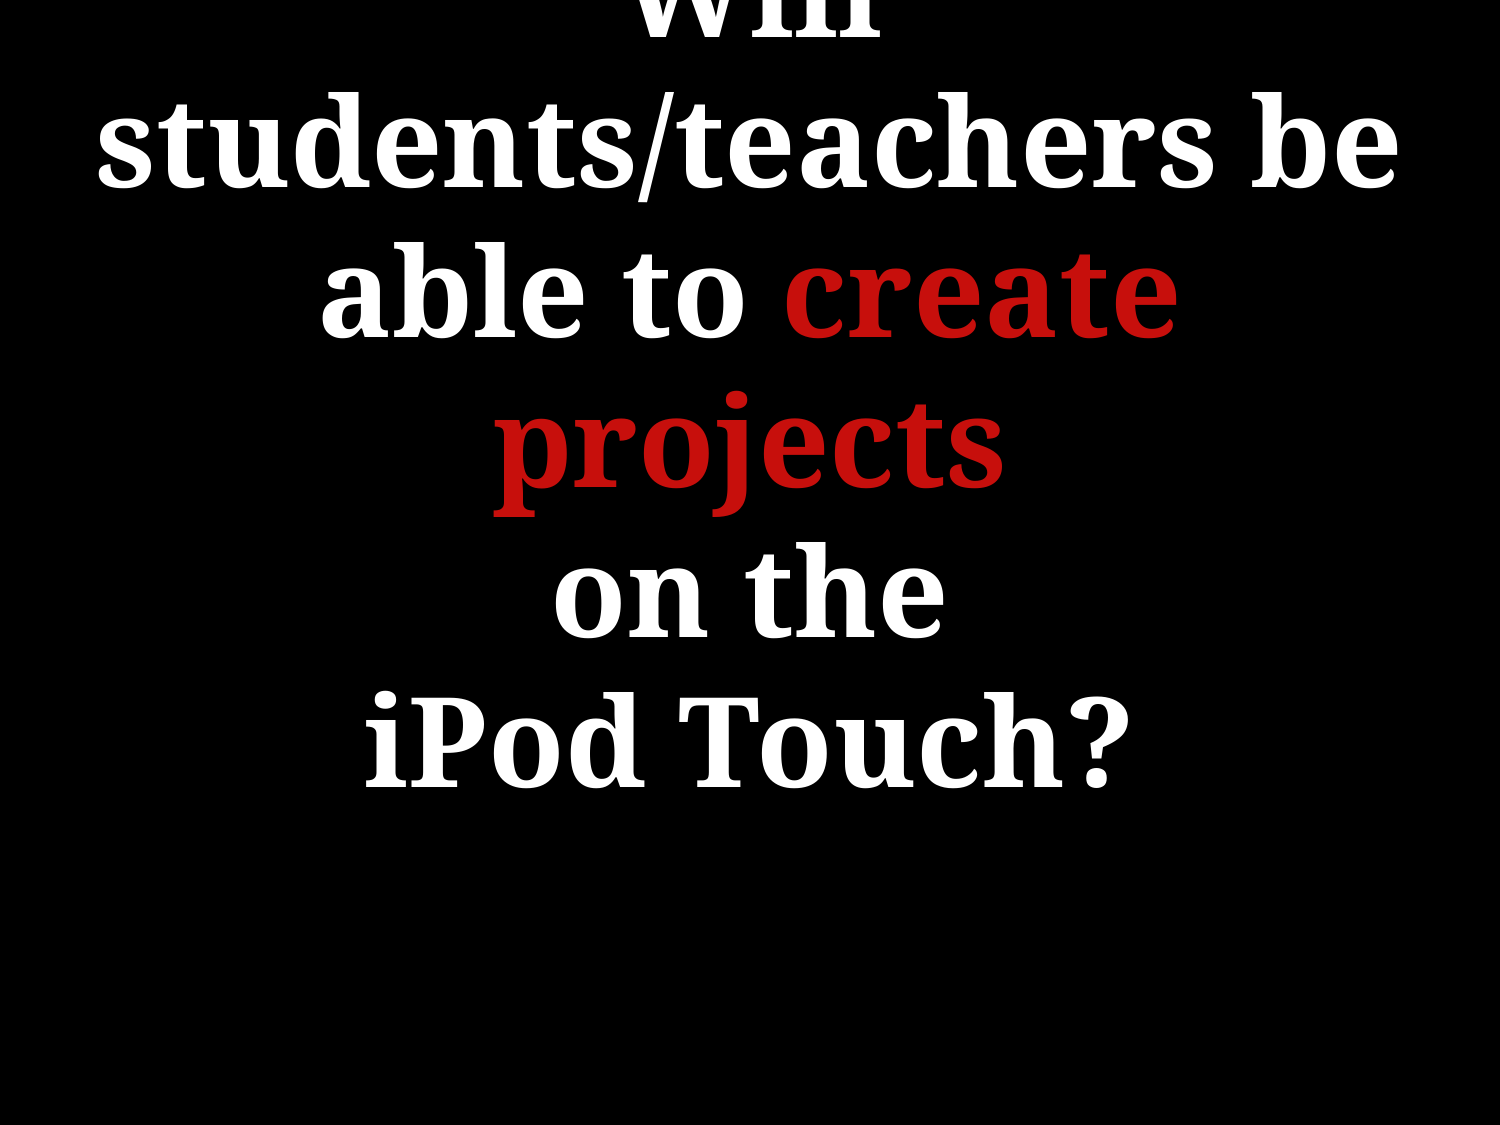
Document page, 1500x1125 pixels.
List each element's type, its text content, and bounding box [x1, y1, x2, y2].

title Will students/teachers be able to create projects on the iPod Touch? [75, 469, 1425, 820]
